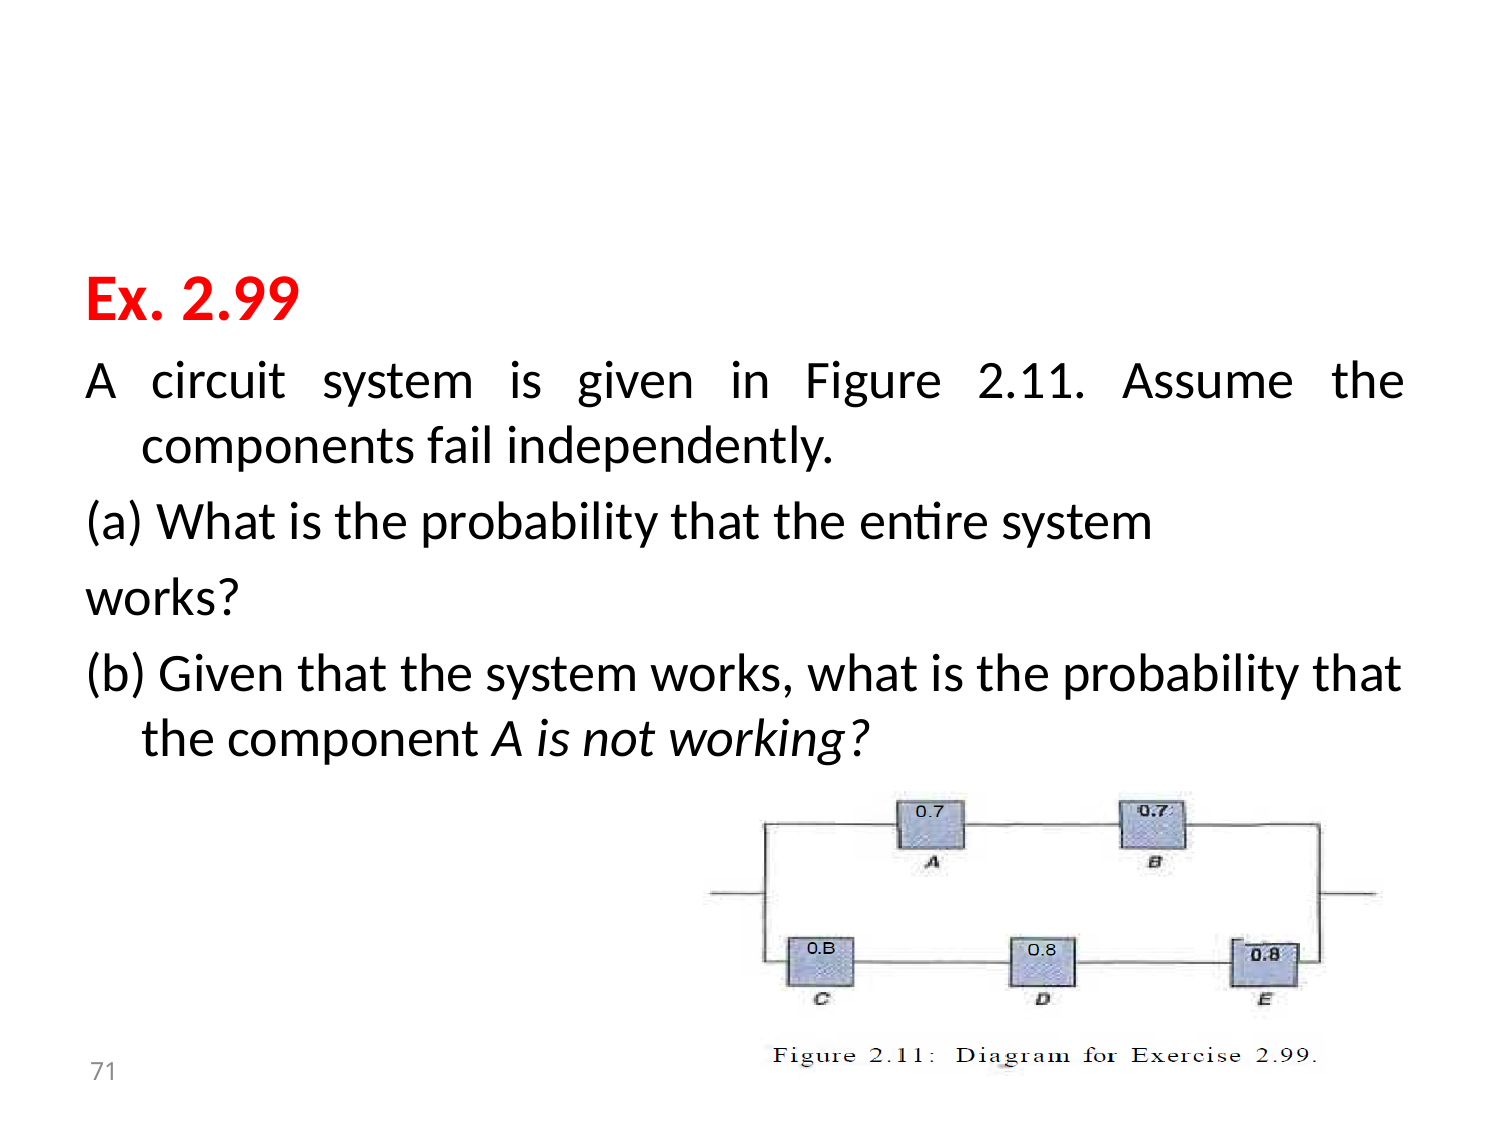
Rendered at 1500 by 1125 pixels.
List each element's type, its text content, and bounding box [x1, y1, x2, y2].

list Ex. 2.99 A circuit system is given in Figure 2.11. Assume the components fail independently. (a) What is the probability that the entire system works? (b) Given that the system works, what is the probability that the component A is not working? [70, 246, 1421, 875]
slide_number 71 [75, 1042, 425, 1103]
picture [691, 773, 1401, 1091]
